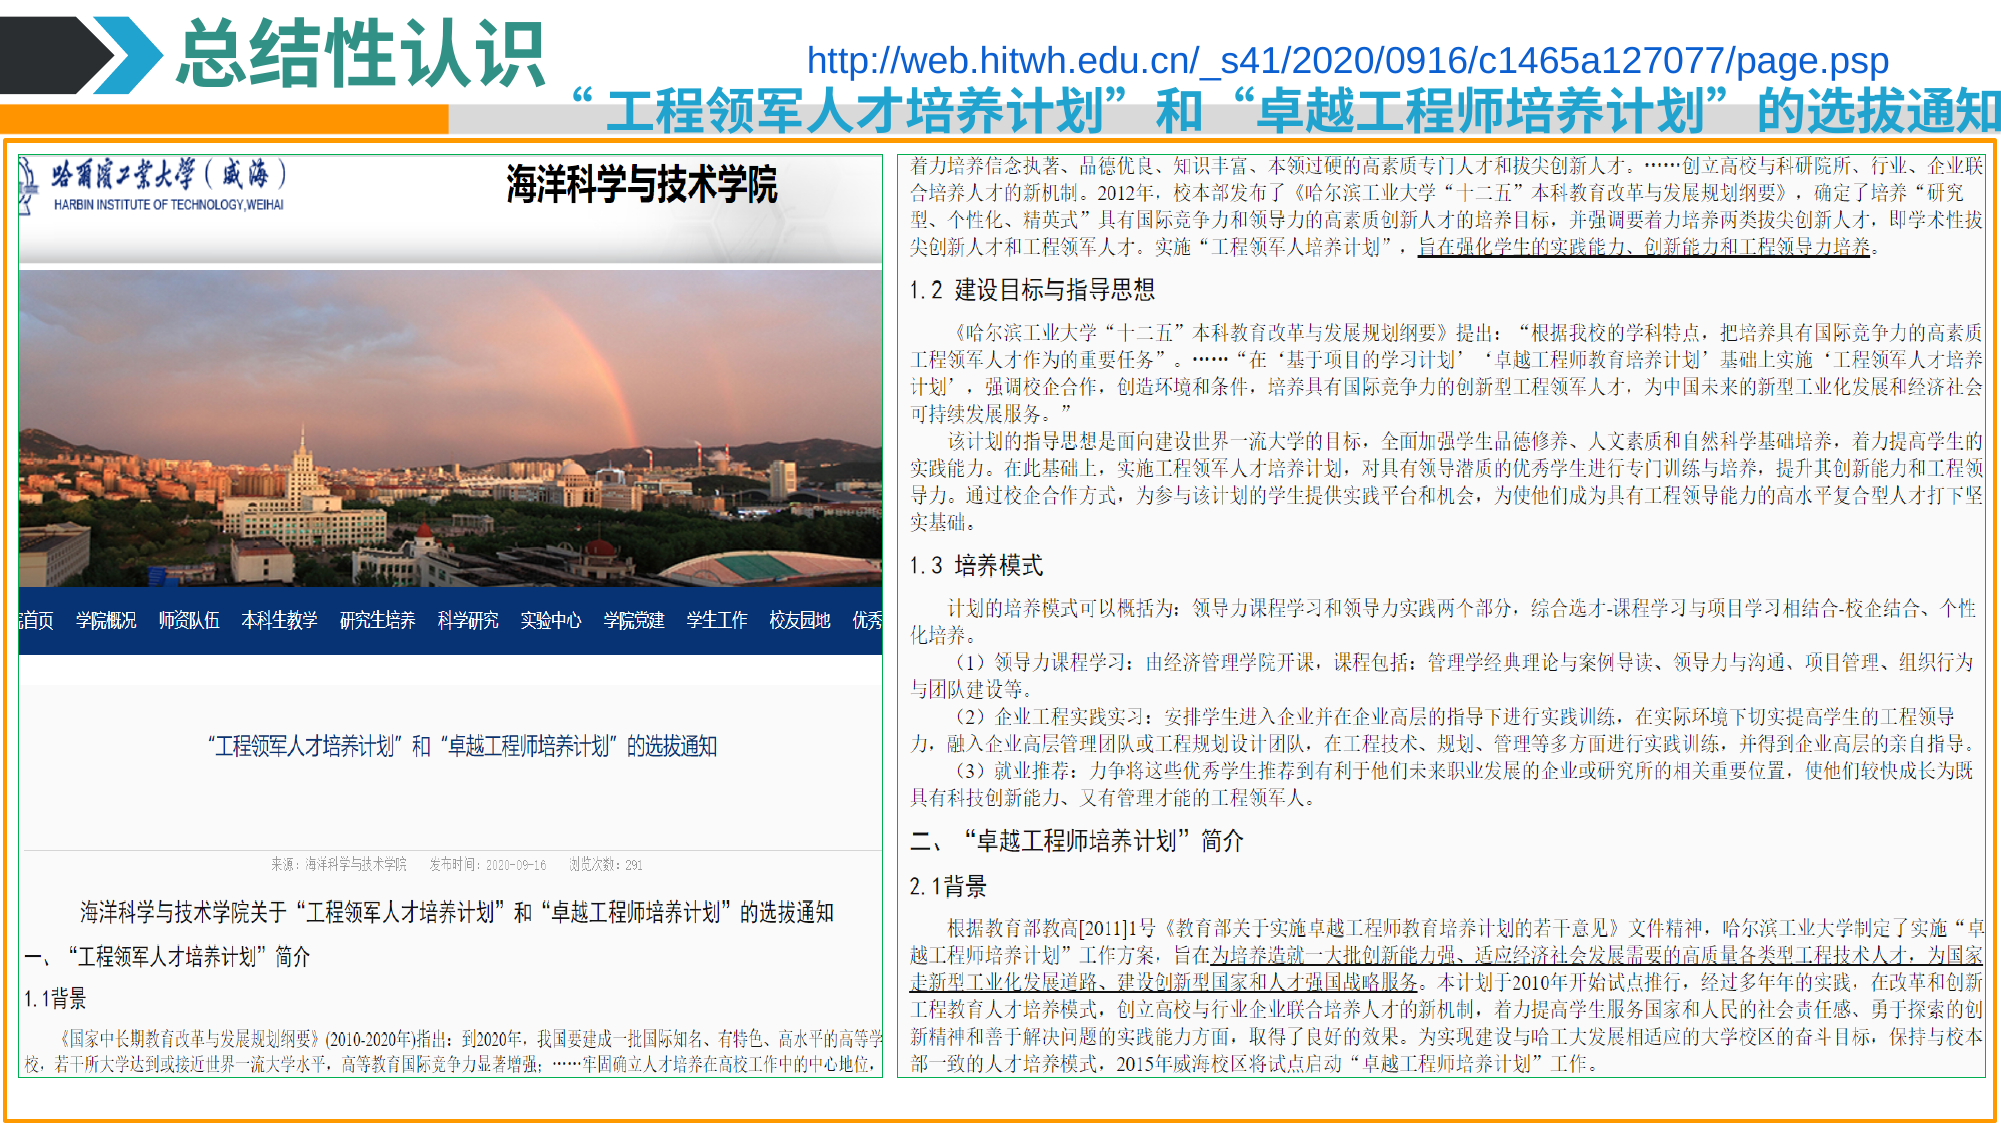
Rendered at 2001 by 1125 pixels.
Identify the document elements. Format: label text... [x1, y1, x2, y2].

picture [18, 153, 883, 1078]
picture [0, 98, 528, 141]
picture [897, 153, 1986, 1078]
text_box “工程领军人才培养计划”和“卓越工程师培养计划”的选拔通知 [528, 71, 2001, 147]
text_box [0, 16, 115, 95]
text_box http://web.hitwh.edu.cn/_s41/2020/0916/c1465a127077/page.psp [792, 28, 1924, 89]
text_box [92, 16, 158, 95]
text_box 总结性认识 [158, 0, 564, 105]
